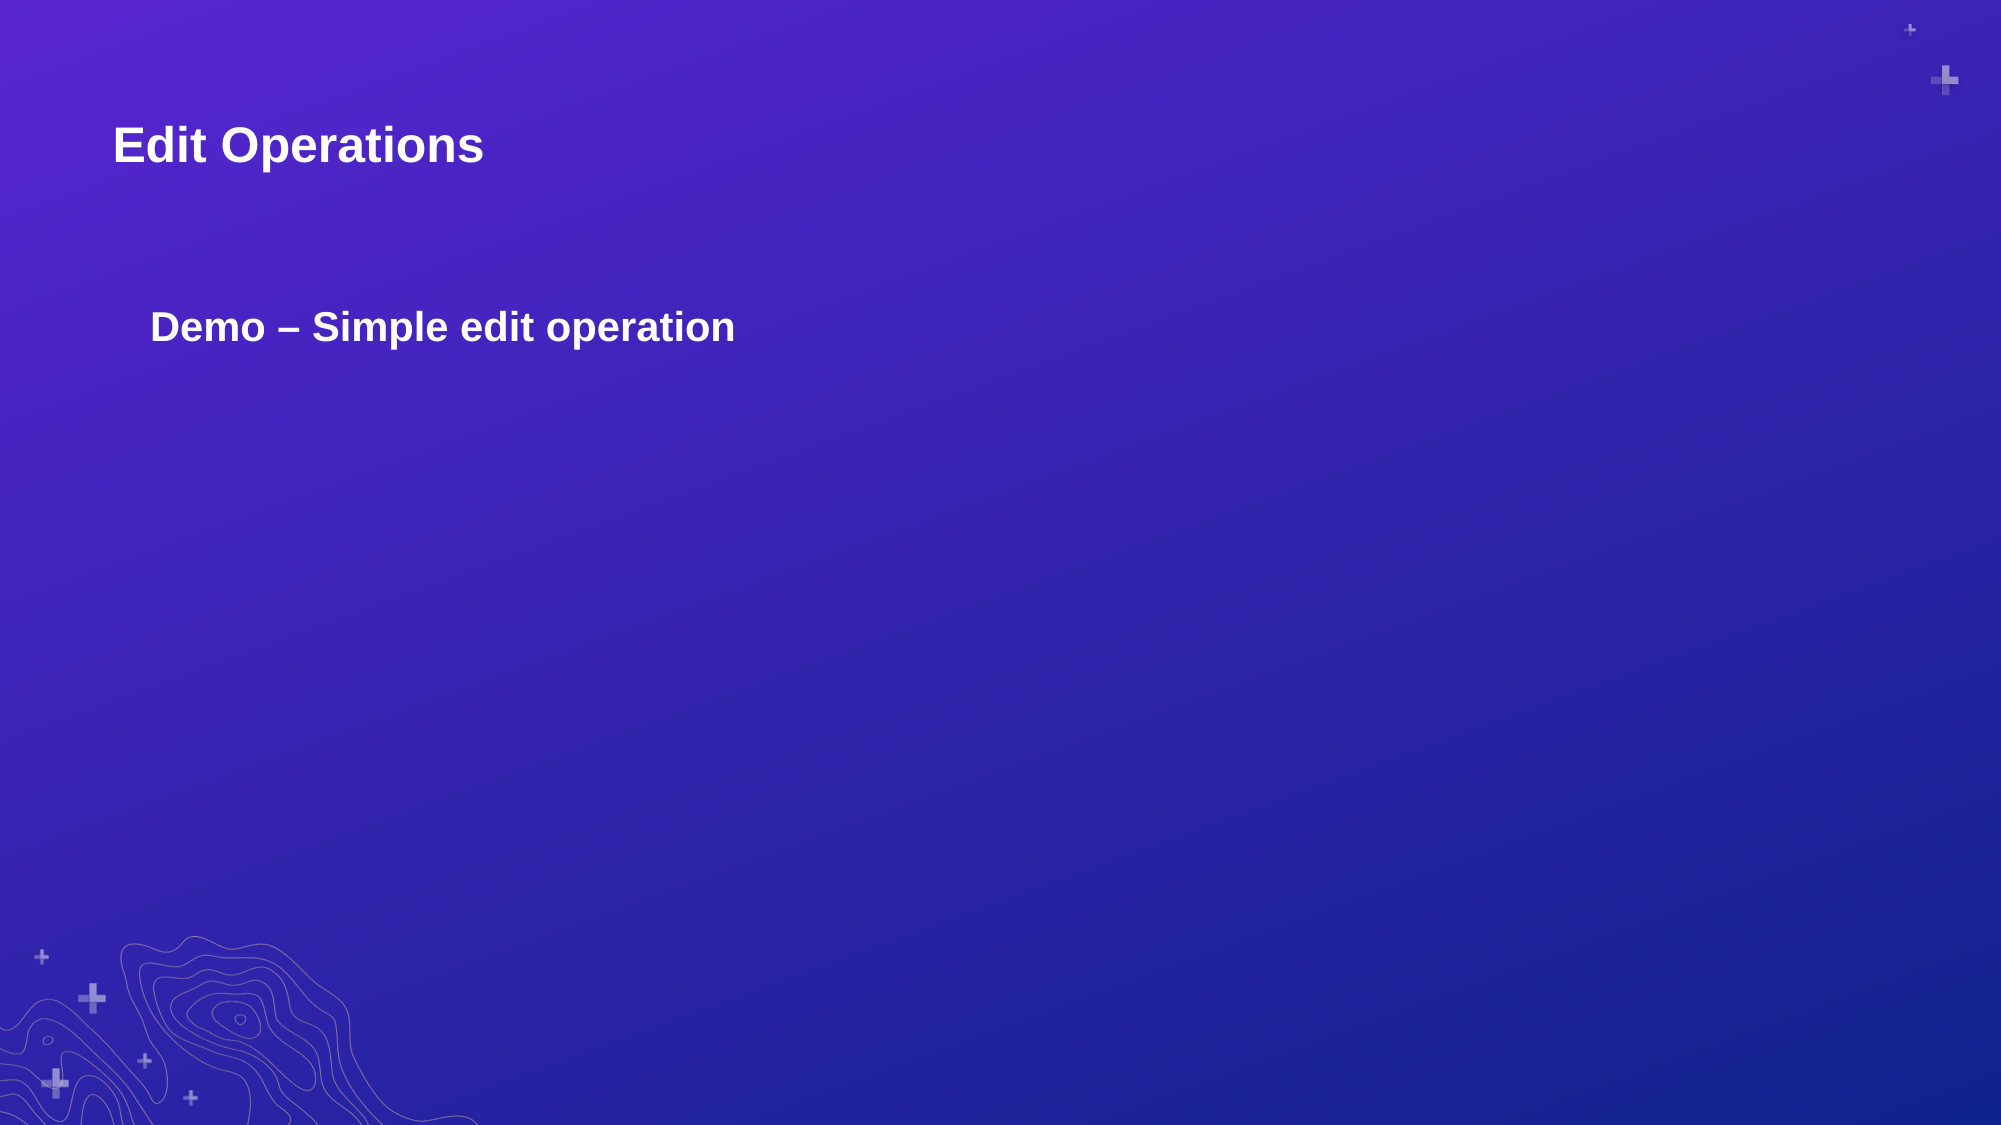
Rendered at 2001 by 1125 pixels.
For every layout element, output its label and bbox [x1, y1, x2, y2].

text_box [0, 0, 2000, 1125]
